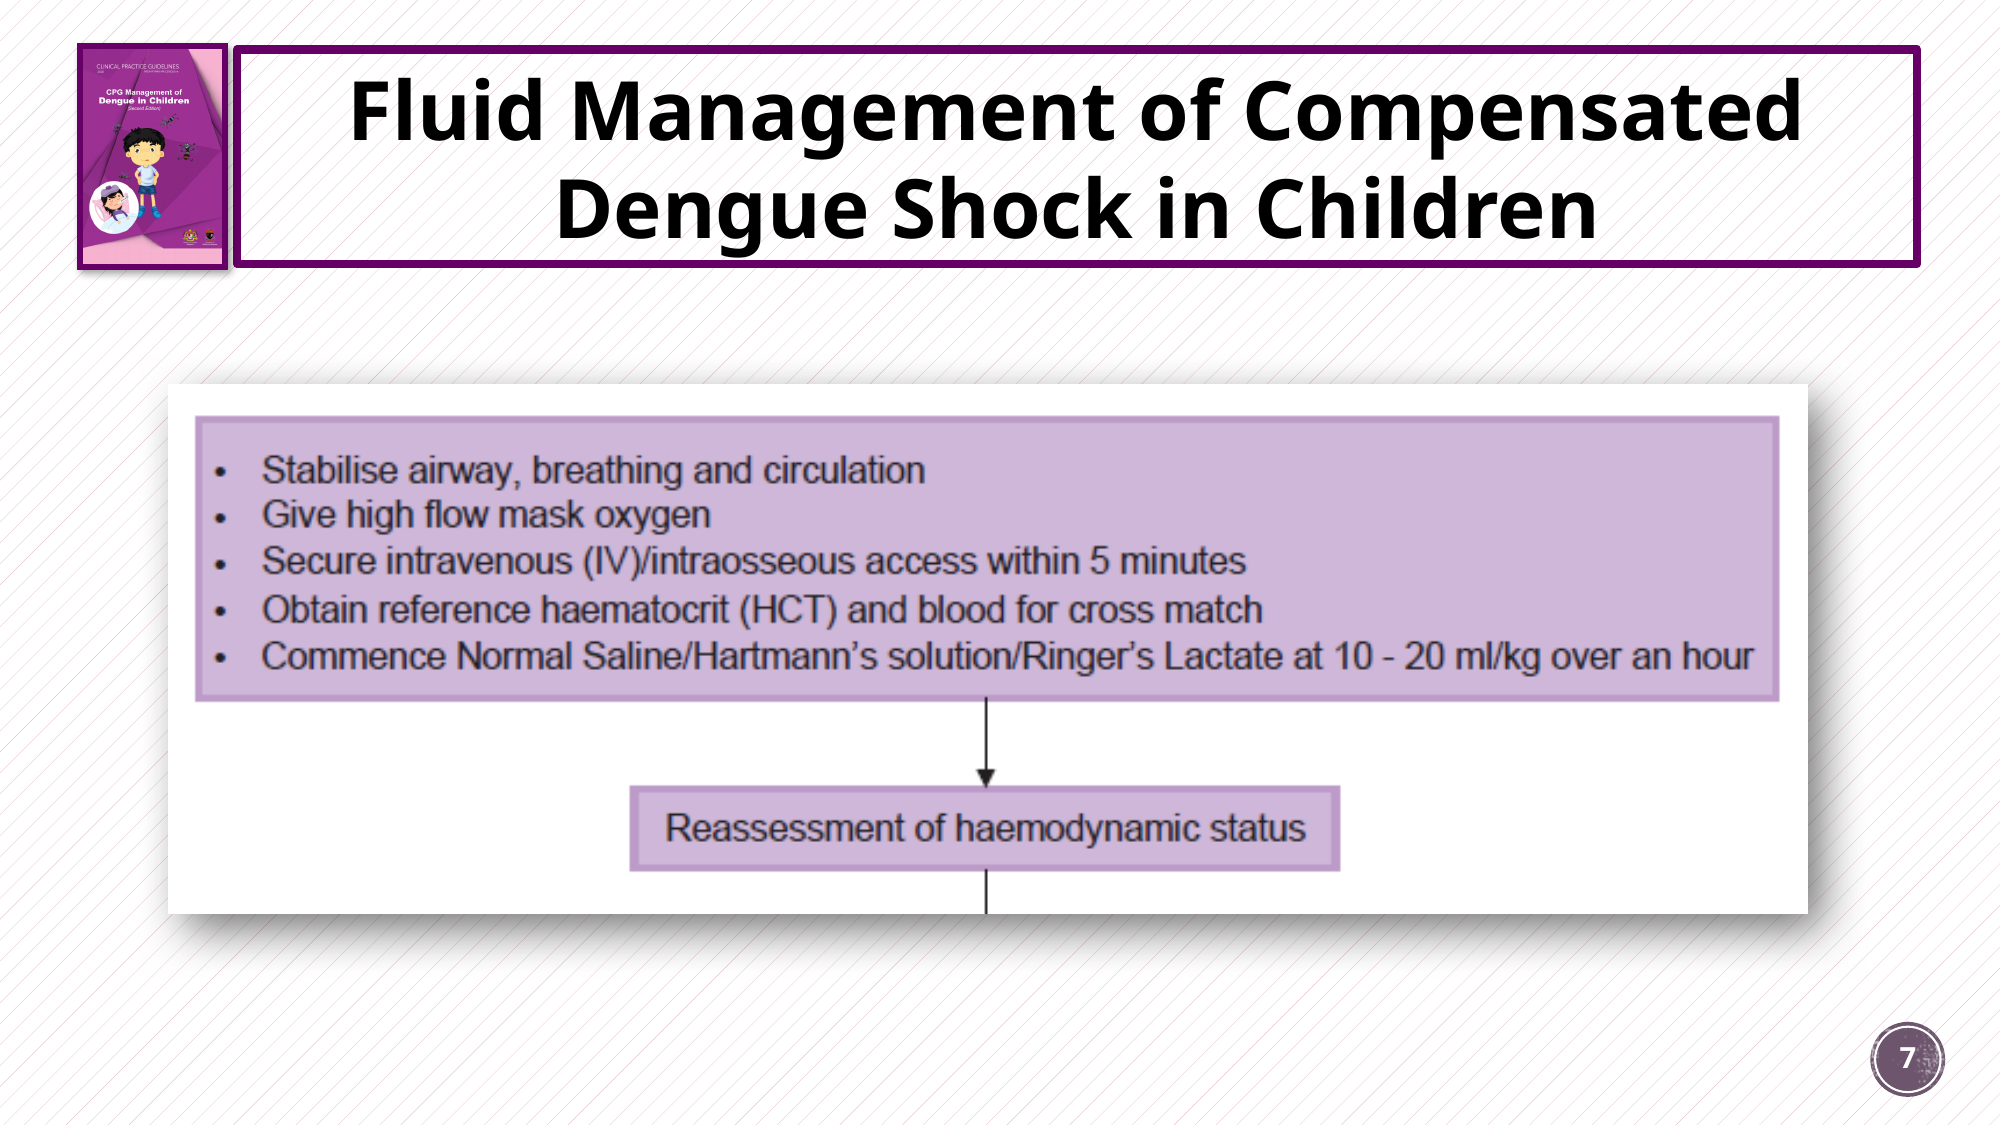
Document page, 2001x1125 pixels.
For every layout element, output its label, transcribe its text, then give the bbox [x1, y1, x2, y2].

picture [168, 384, 1806, 913]
slide_number 7 [1855, 1028, 1961, 1089]
picture [83, 49, 222, 264]
text_box Fluid Management of Compensated Dengue Shock in Children [237, 49, 1918, 264]
